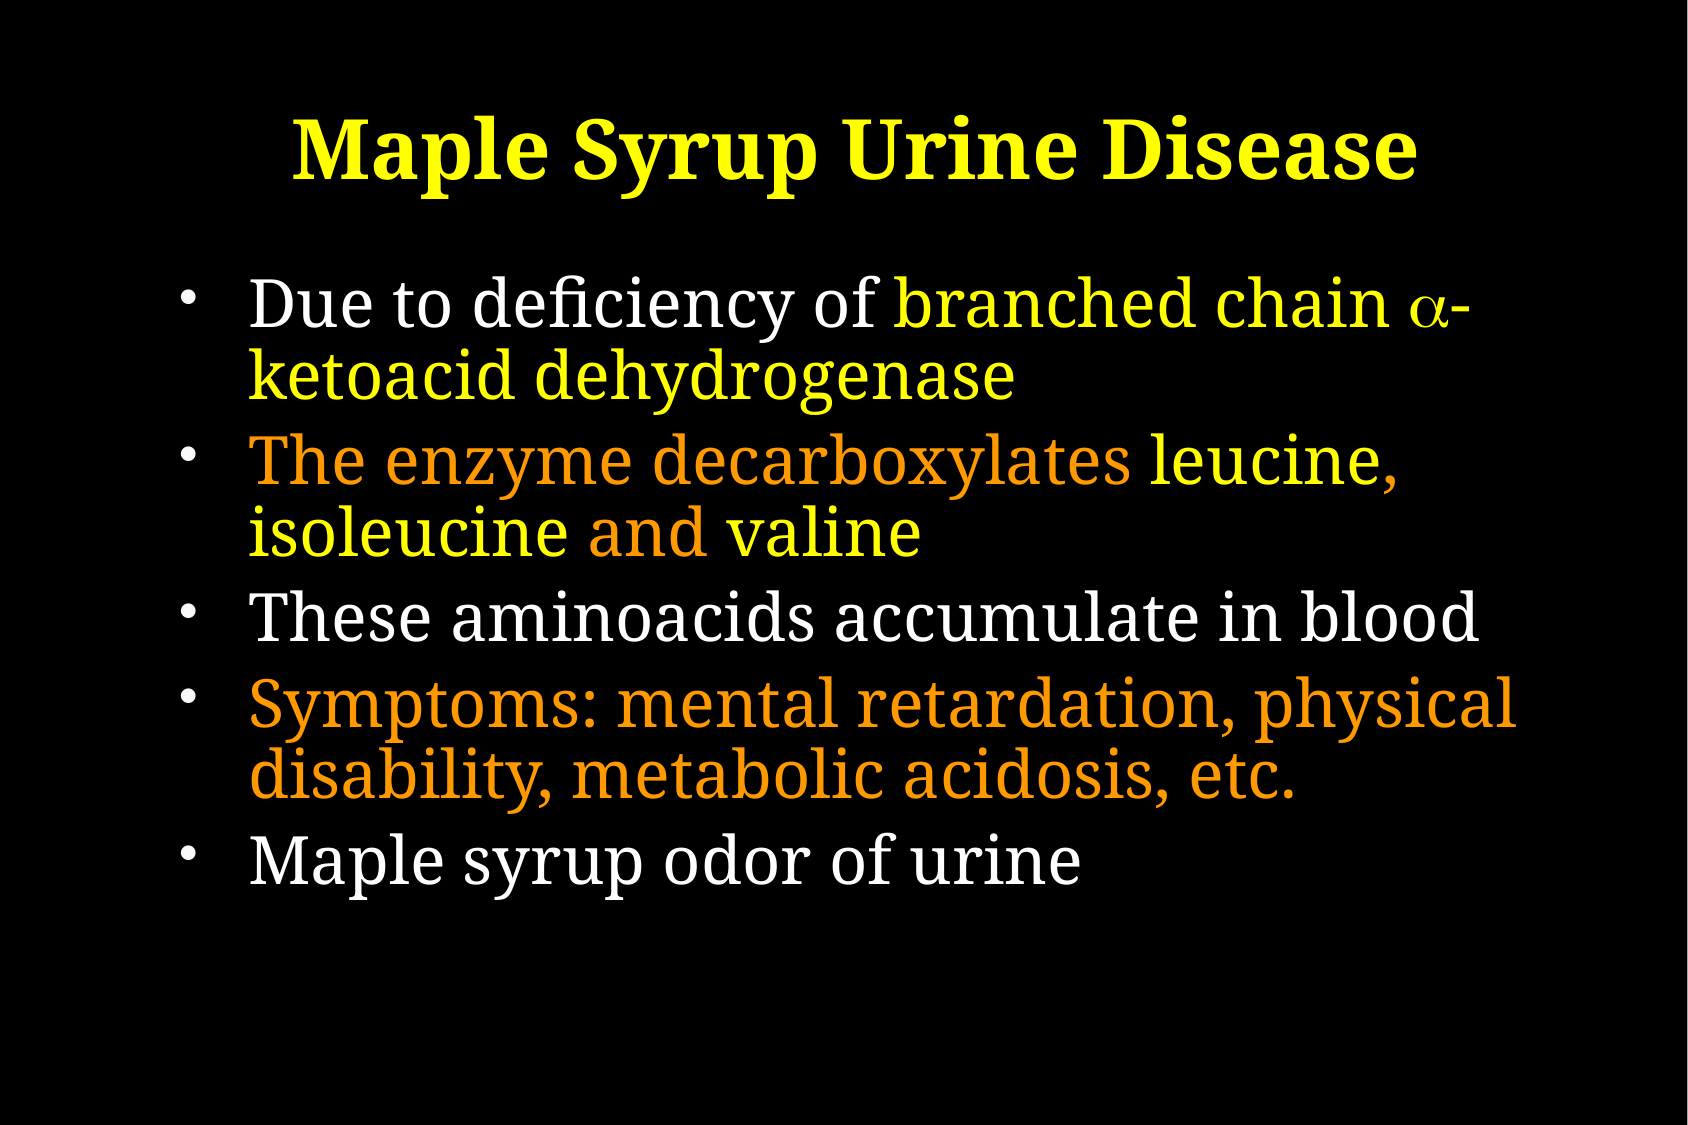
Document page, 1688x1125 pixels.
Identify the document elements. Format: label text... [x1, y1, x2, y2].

title Maple Syrup Urine Disease [181, 87, 1532, 205]
list Due to deficiency of branched chain a-ketoacid dehydrogenase The enzyme decarboxylates leucine, isoleucine and valine These aminoacids accumulate in blood Symptoms: mental retardation, physical disability, metabolic acidosis, etc. Maple syrup odor of urine [143, 262, 1575, 950]
